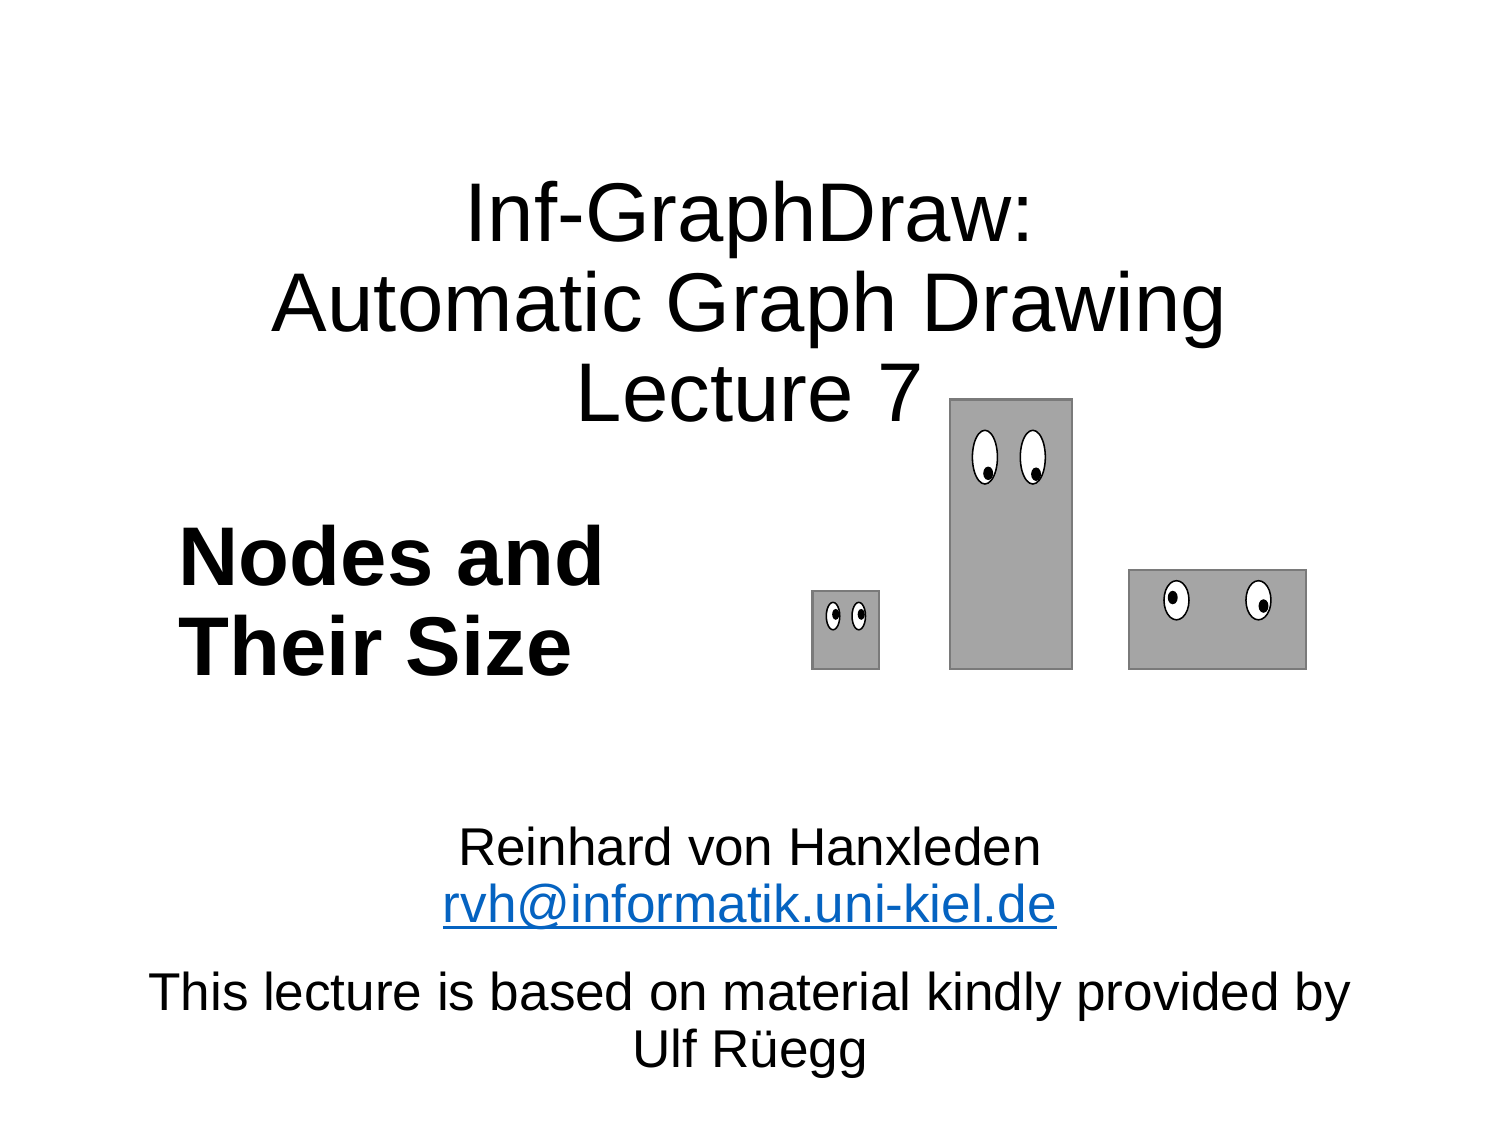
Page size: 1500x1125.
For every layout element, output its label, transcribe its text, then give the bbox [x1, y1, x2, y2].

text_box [812, 399, 1306, 669]
subtitle Reinhard von Hanxleden rvh@informatik.uni-kiel.de This lecture is based on material kindly provided by Ulf Rüegg [108, 812, 1391, 1088]
title Inf-GraphDraw: Automatic Graph Drawing Lecture 7 Nodes and Their Size [27, 44, 1473, 701]
